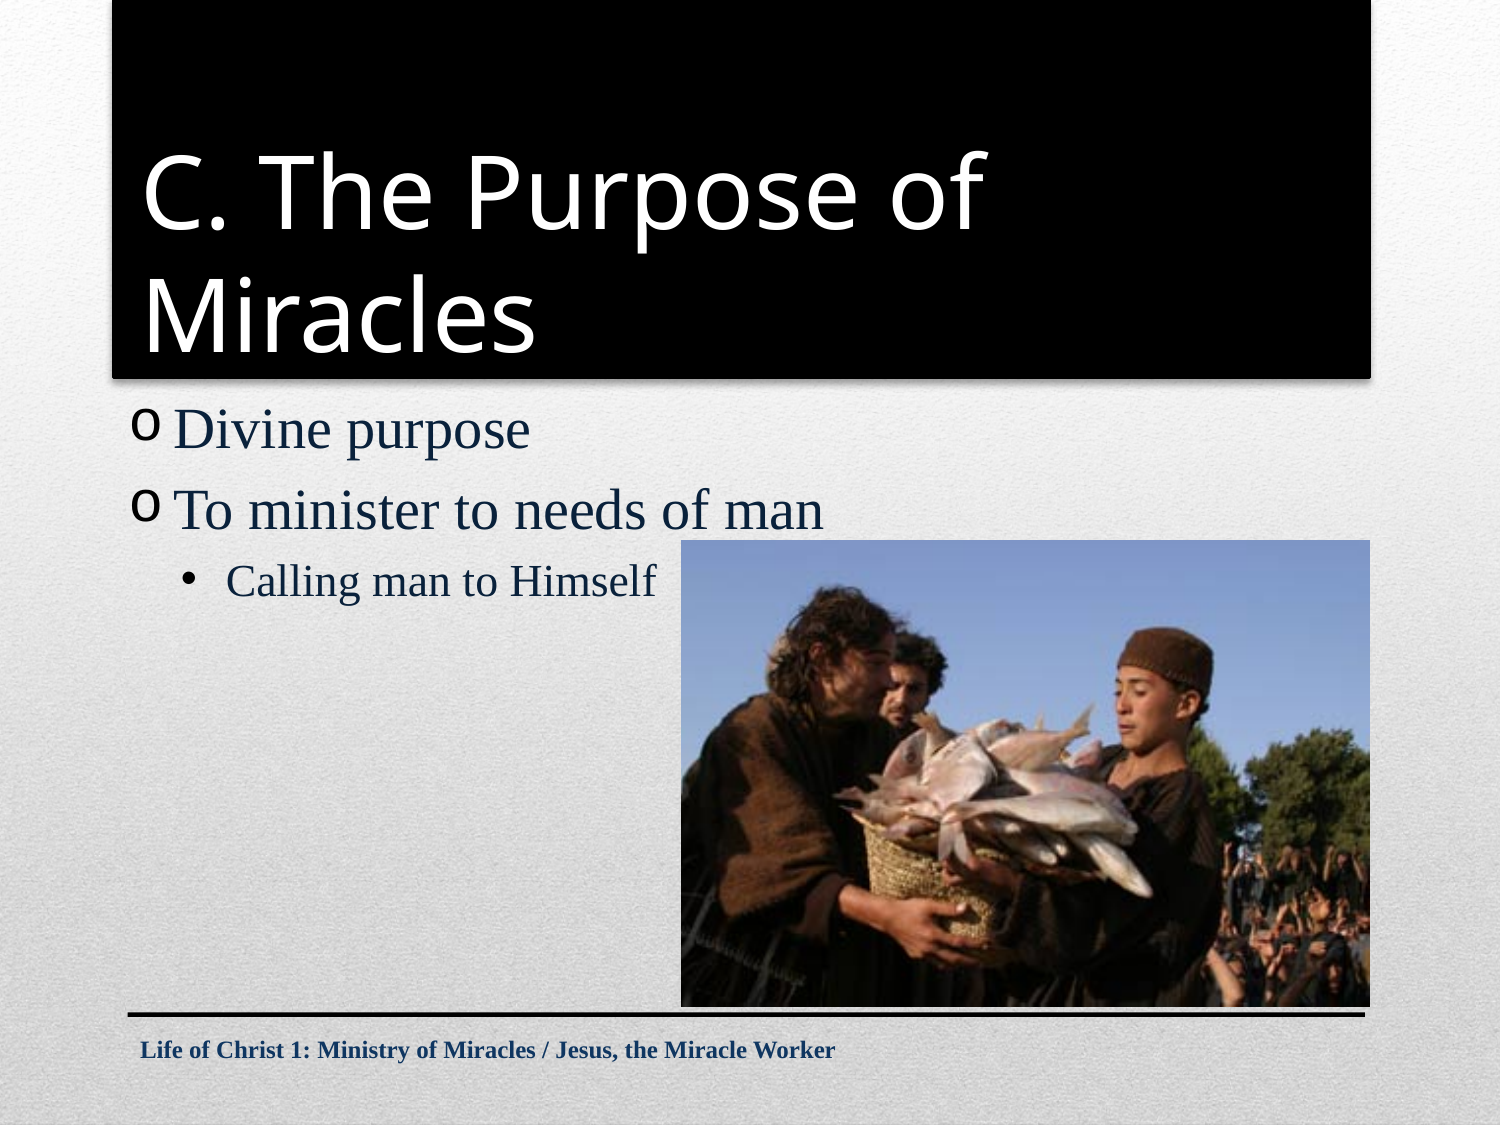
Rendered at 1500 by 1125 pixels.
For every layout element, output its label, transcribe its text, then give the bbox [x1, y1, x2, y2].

title C. The Purpose of Miracles [125, 117, 1370, 381]
footer Life of Christ 1: Ministry of Miracles / Jesus, the Miracle Worker [125, 1018, 925, 1079]
text_box [112, 0, 1371, 379]
list Divine purpose To minister to needs of man Calling man to Himself [113, 382, 1370, 926]
picture [680, 539, 1371, 1008]
